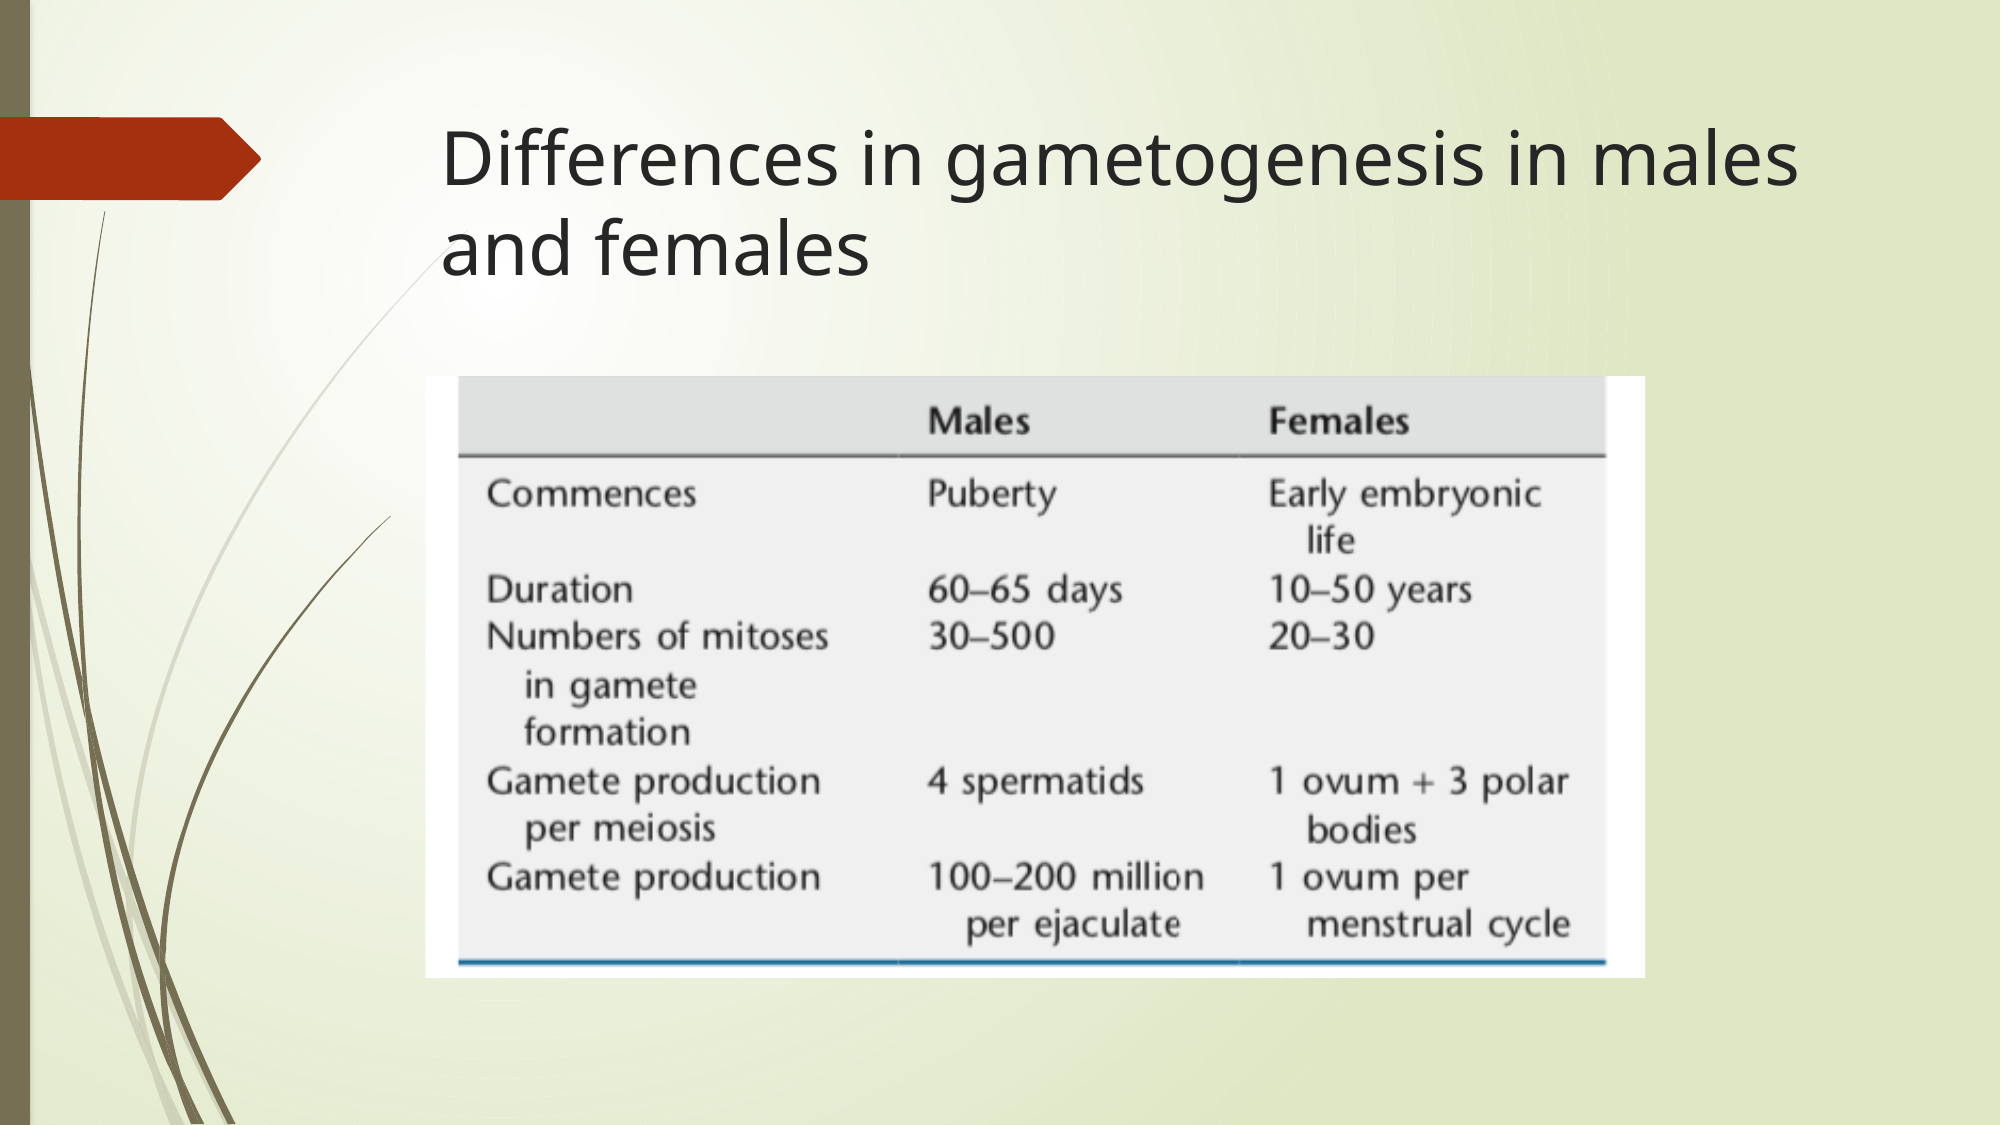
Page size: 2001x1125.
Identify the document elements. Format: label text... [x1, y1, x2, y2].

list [425, 376, 1646, 978]
title Differences in gametogenesis in males and females [425, 102, 1888, 313]
